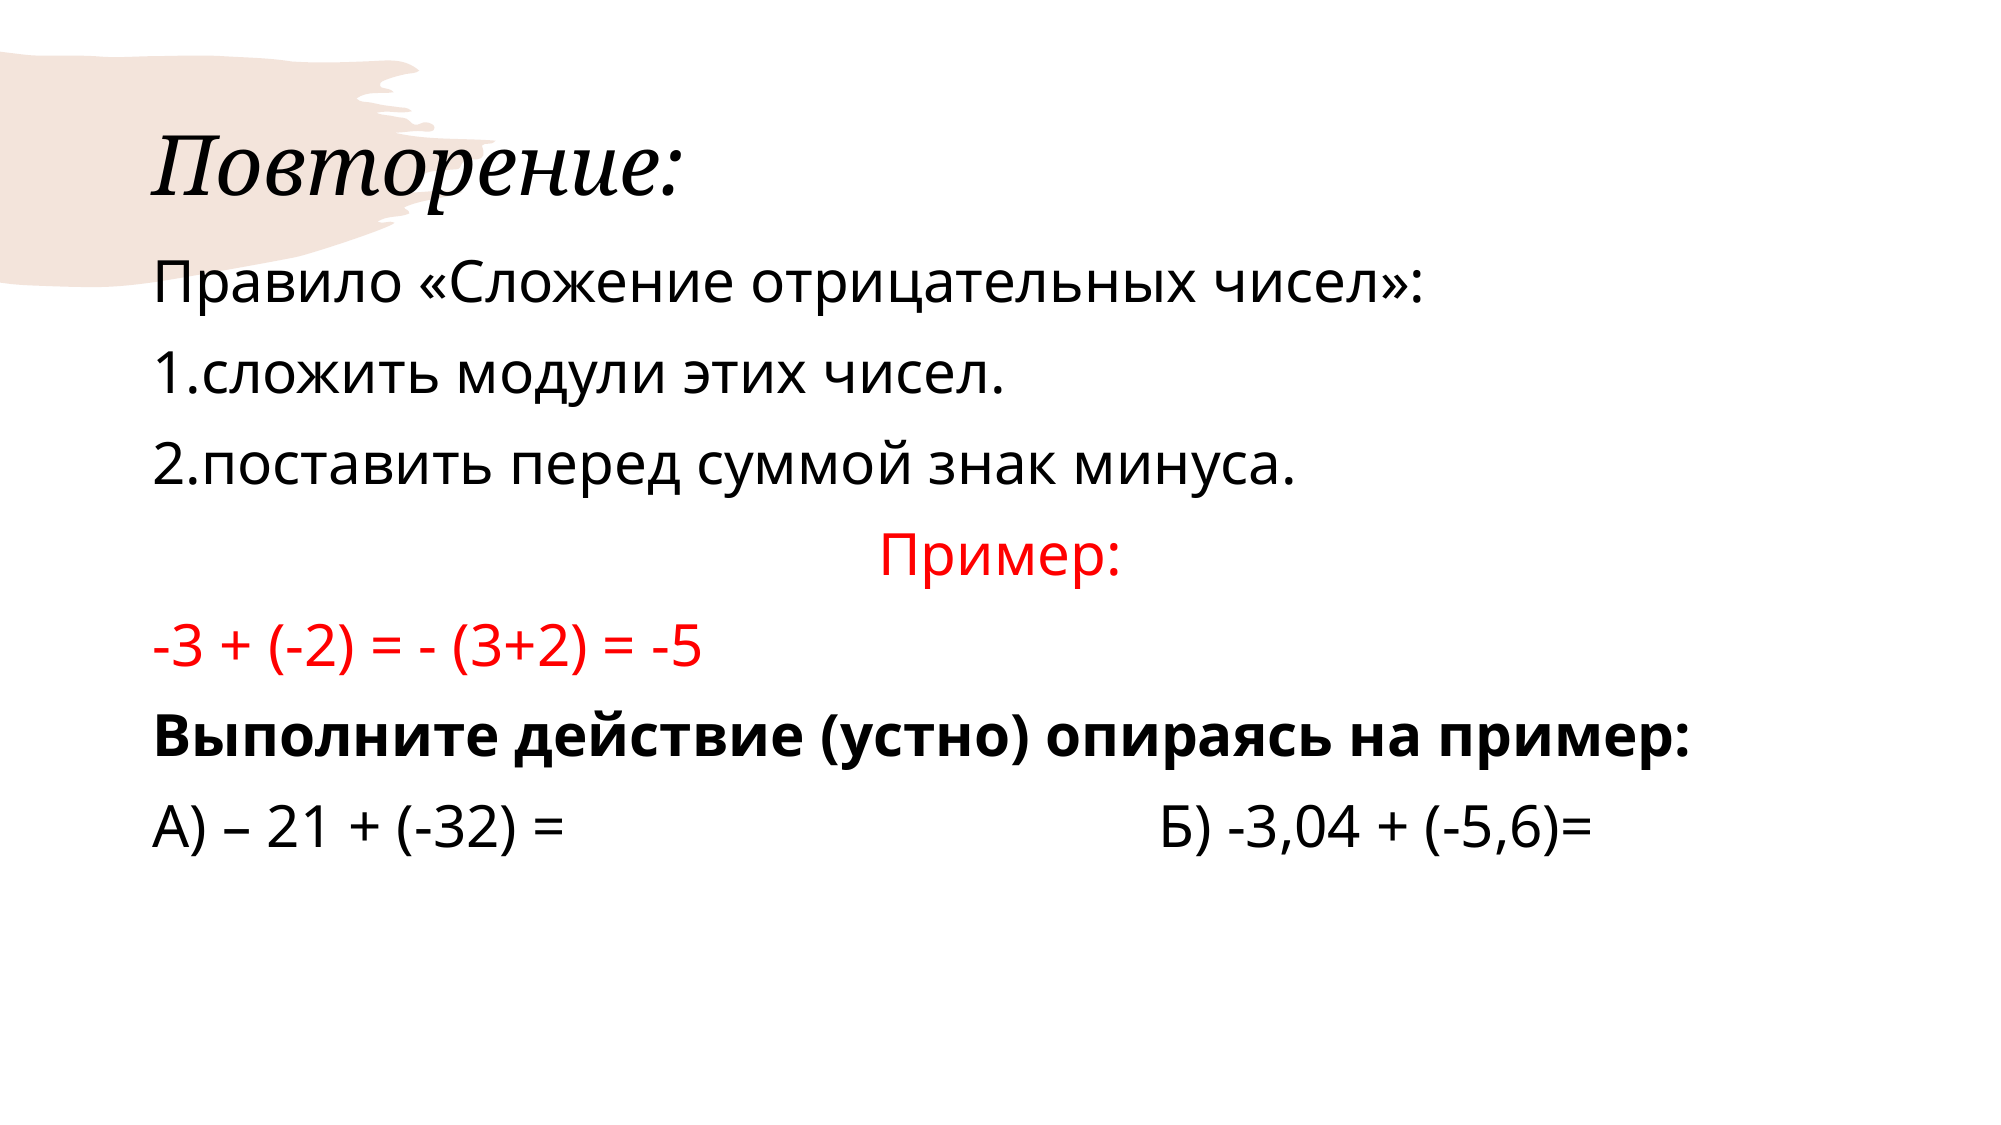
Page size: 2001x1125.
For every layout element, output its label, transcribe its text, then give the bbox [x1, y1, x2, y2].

list Правило «Сложение отрицательных чисел»: 1.сложить модули этих чисел. 2.поставить перед суммой знак минуса. Пример: -3 + (-2) = - (3+2) = -5 Выполните действие (устно) опираясь на пример: А) – 21 + (-32) = Б) -3,04 + (-5,6)= [137, 236, 1863, 1013]
title Повторение: [137, 59, 1863, 236]
